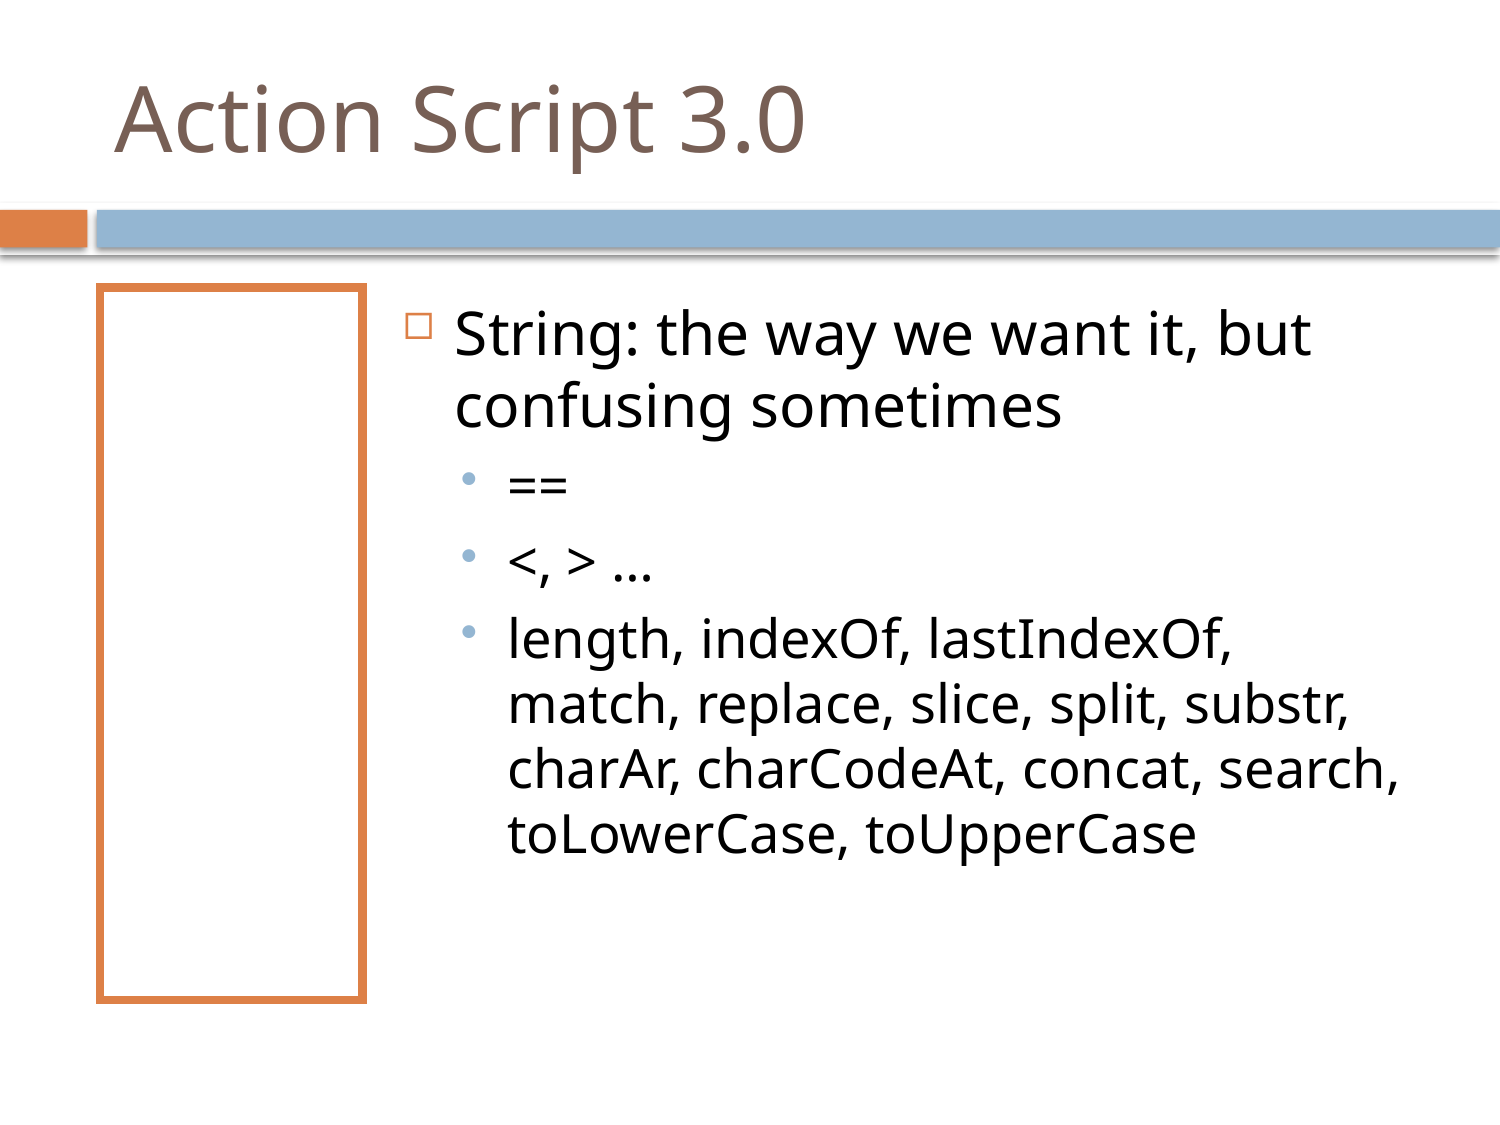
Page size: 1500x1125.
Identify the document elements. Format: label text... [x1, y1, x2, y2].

title Action Script 3.0 [99, 44, 1426, 188]
list String: the way we want it, but confusing sometimes == <, > … length, indexOf, lastIndexOf, match, replace, slice, split, substr, charAr, charCodeAt, concat, search, toLowerCase, toUpperCase [387, 287, 1438, 1013]
list Other Basic Types [96, 283, 367, 1004]
